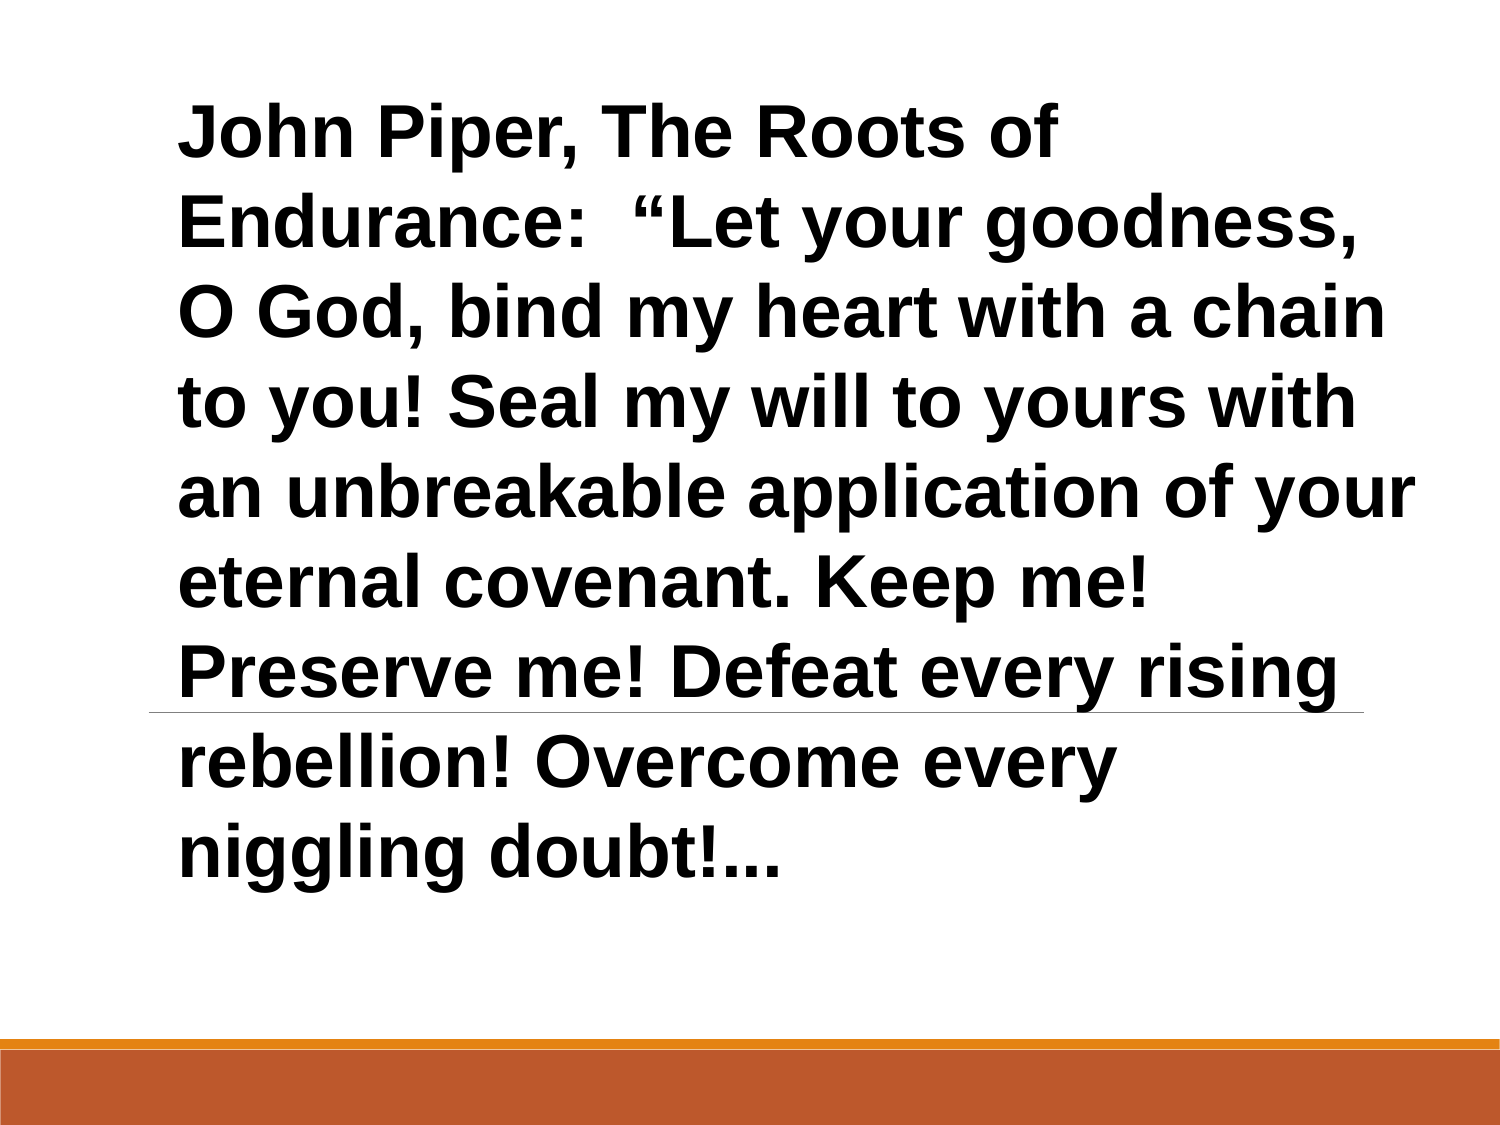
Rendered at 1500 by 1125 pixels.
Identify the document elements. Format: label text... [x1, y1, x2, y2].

text_box John Piper, The Roots of Endurance: “Let your goodness, O God, bind my heart with a chain to you! Seal my will to yours with an unbreakable application of your eternal covenant. Keep me! Preserve me! Defeat every rising rebellion! Overcome every niggling doubt!... [162, 74, 1438, 900]
